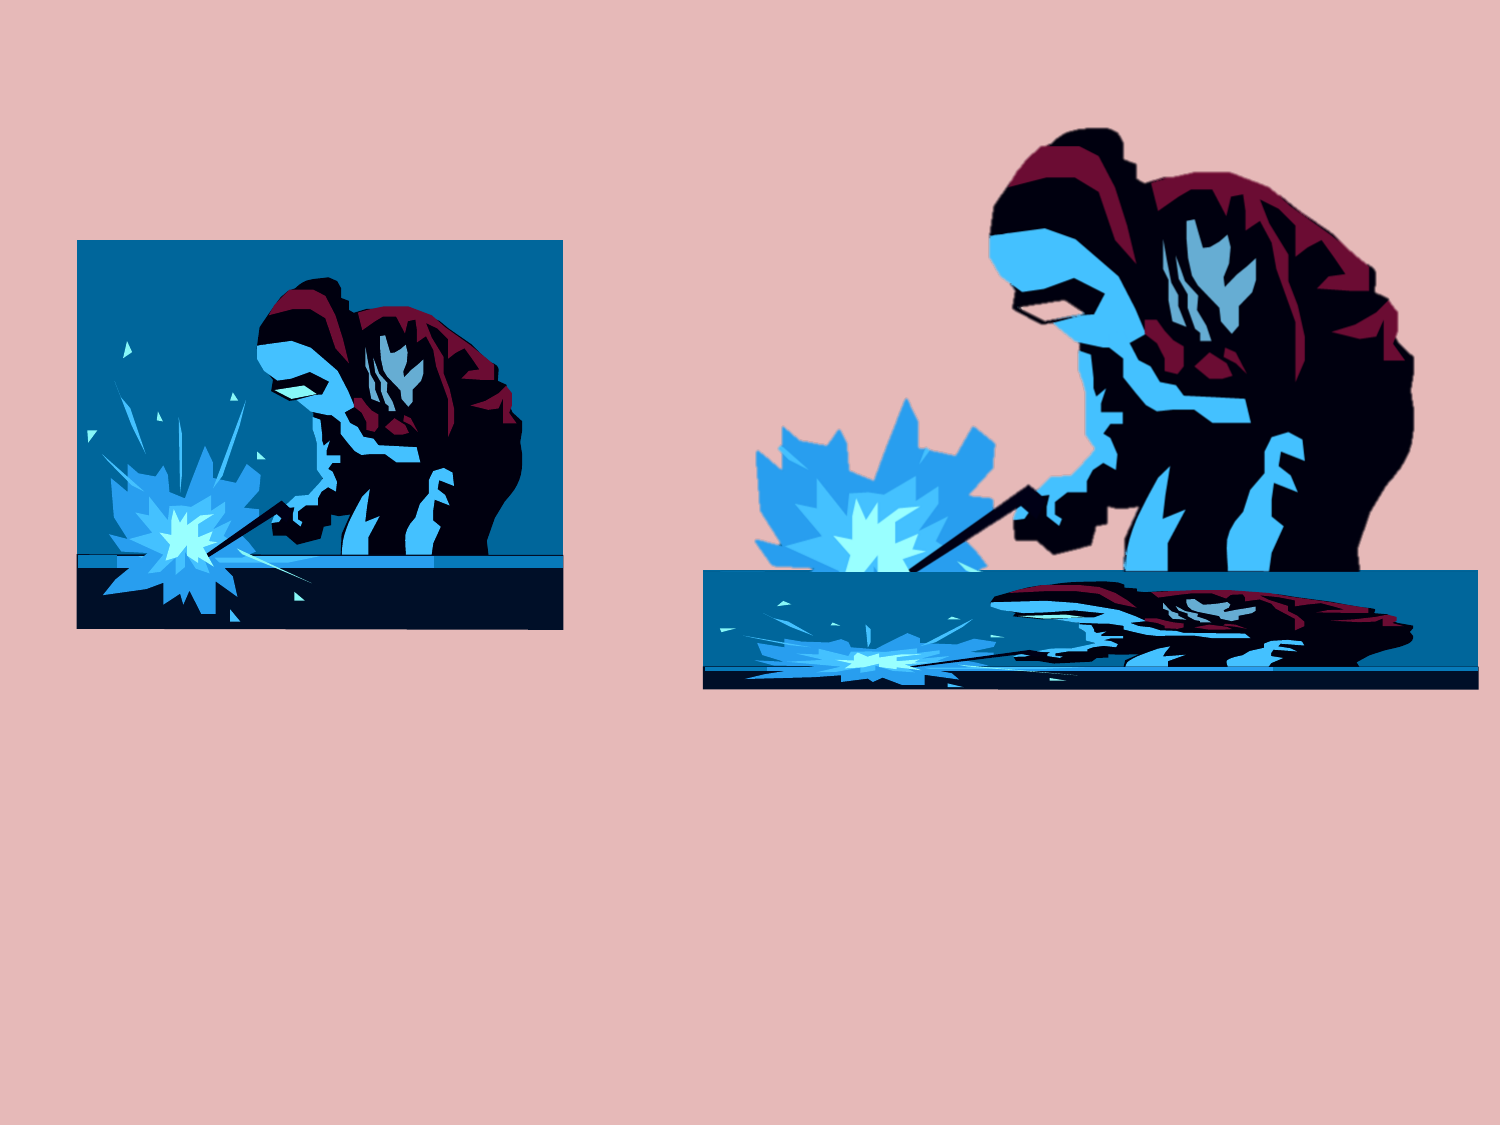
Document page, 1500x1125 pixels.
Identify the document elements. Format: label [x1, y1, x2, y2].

text_box [702, 66, 1479, 690]
picture [124, 403, 138, 435]
picture [76, 278, 564, 630]
picture [88, 431, 95, 439]
picture [124, 344, 131, 356]
